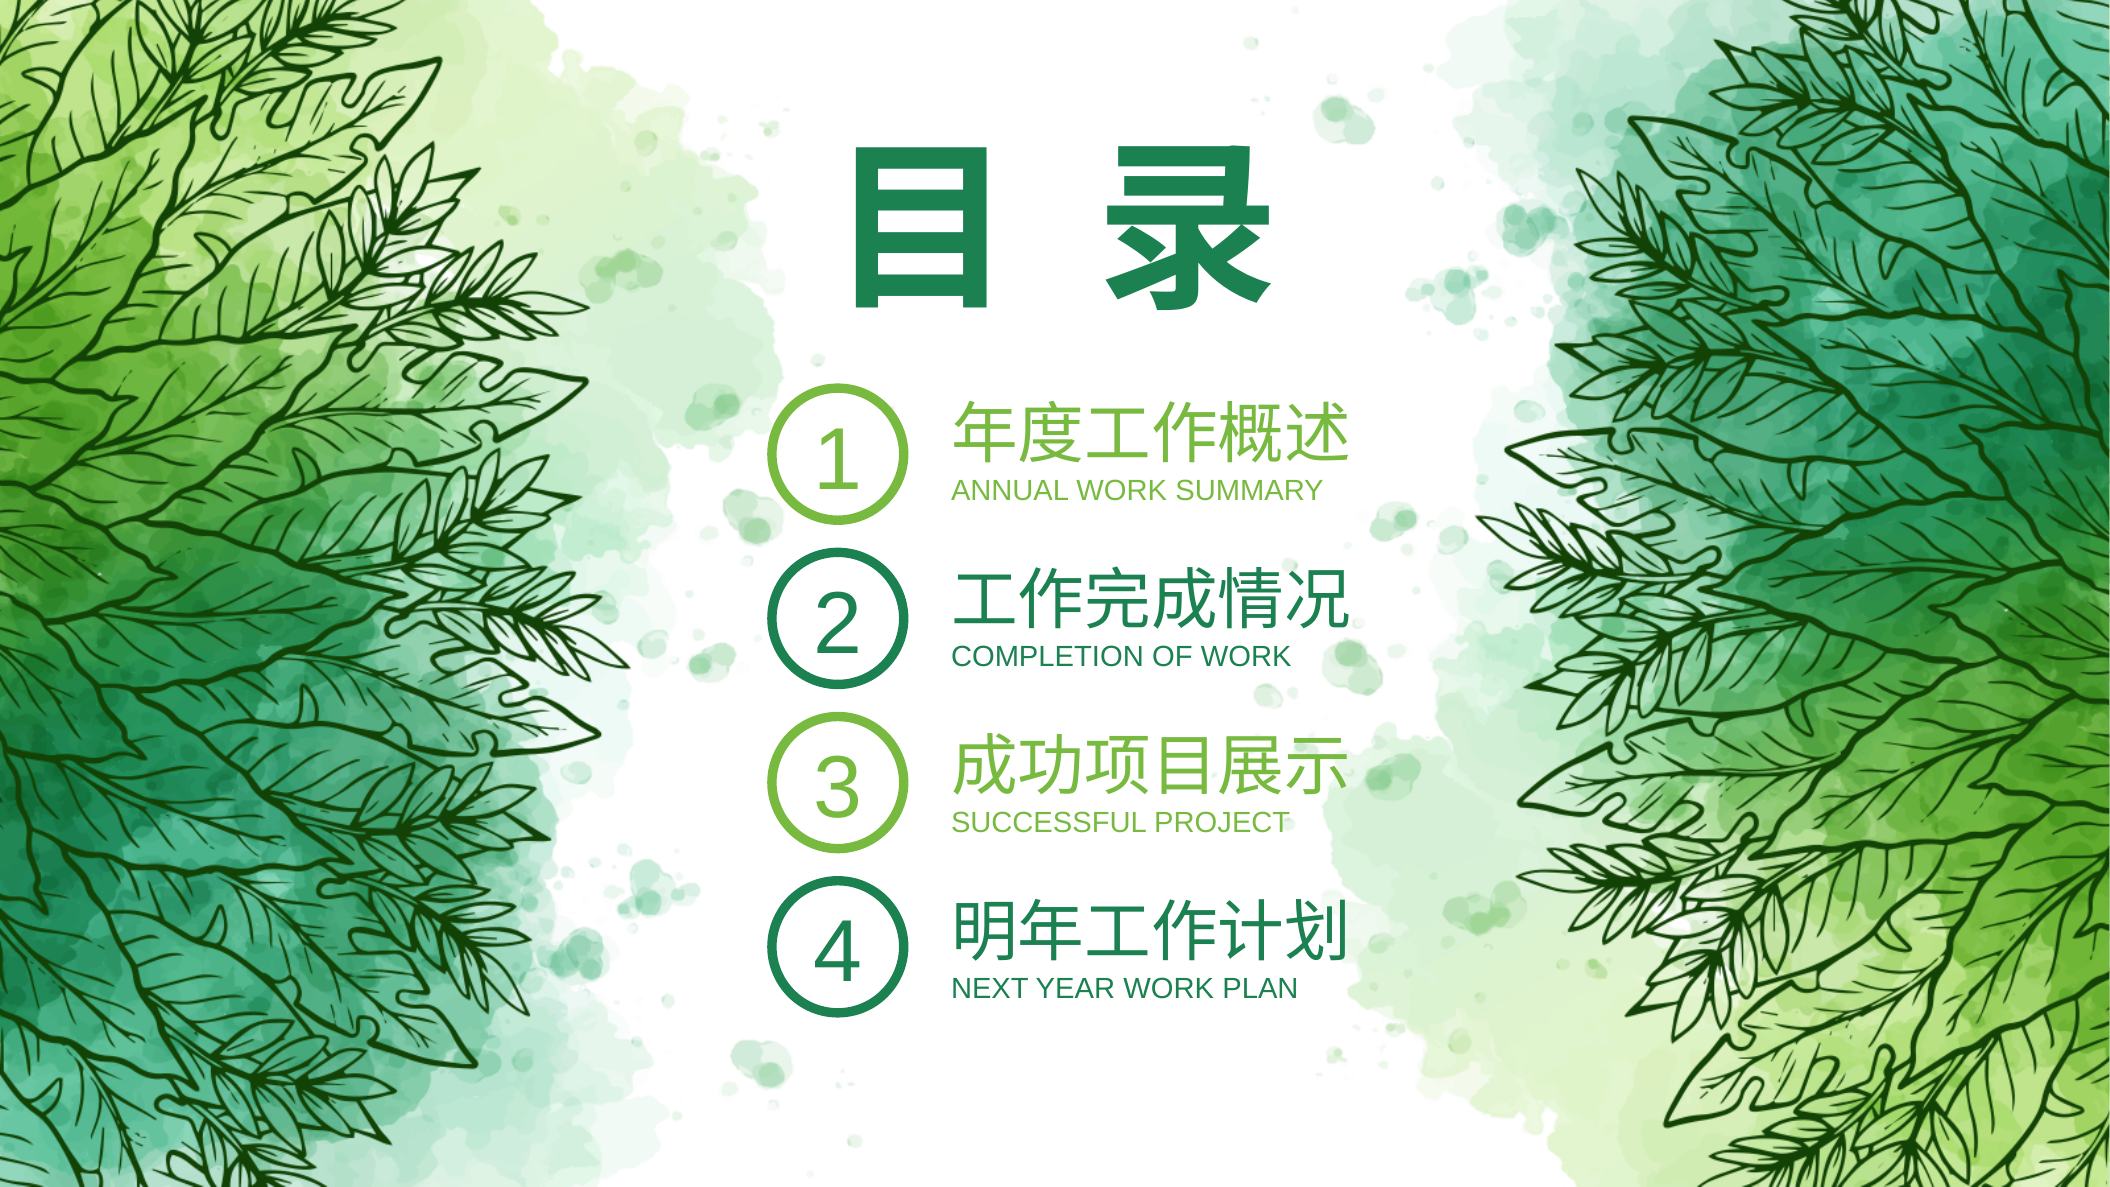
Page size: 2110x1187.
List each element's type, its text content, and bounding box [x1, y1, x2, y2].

text_box 明年工作计划 NEXT YEAR WORK PLAN [951, 889, 1395, 1005]
text_box 1 [771, 388, 904, 521]
text_box 年度工作概述 ANNUAL WORK SUMMARY [951, 390, 1395, 506]
text_box 成功项目展示 SUCCESSFUL PROJECT [951, 722, 1395, 838]
text_box [0, 0, 2110, 1187]
text_box 3 [771, 716, 904, 849]
text_box 工作完成情况 COMPLETION OF WORK [951, 556, 1395, 672]
text_box 2 [771, 552, 904, 685]
text_box 4 [771, 880, 904, 1013]
text_box 目 录 [786, 110, 1323, 331]
